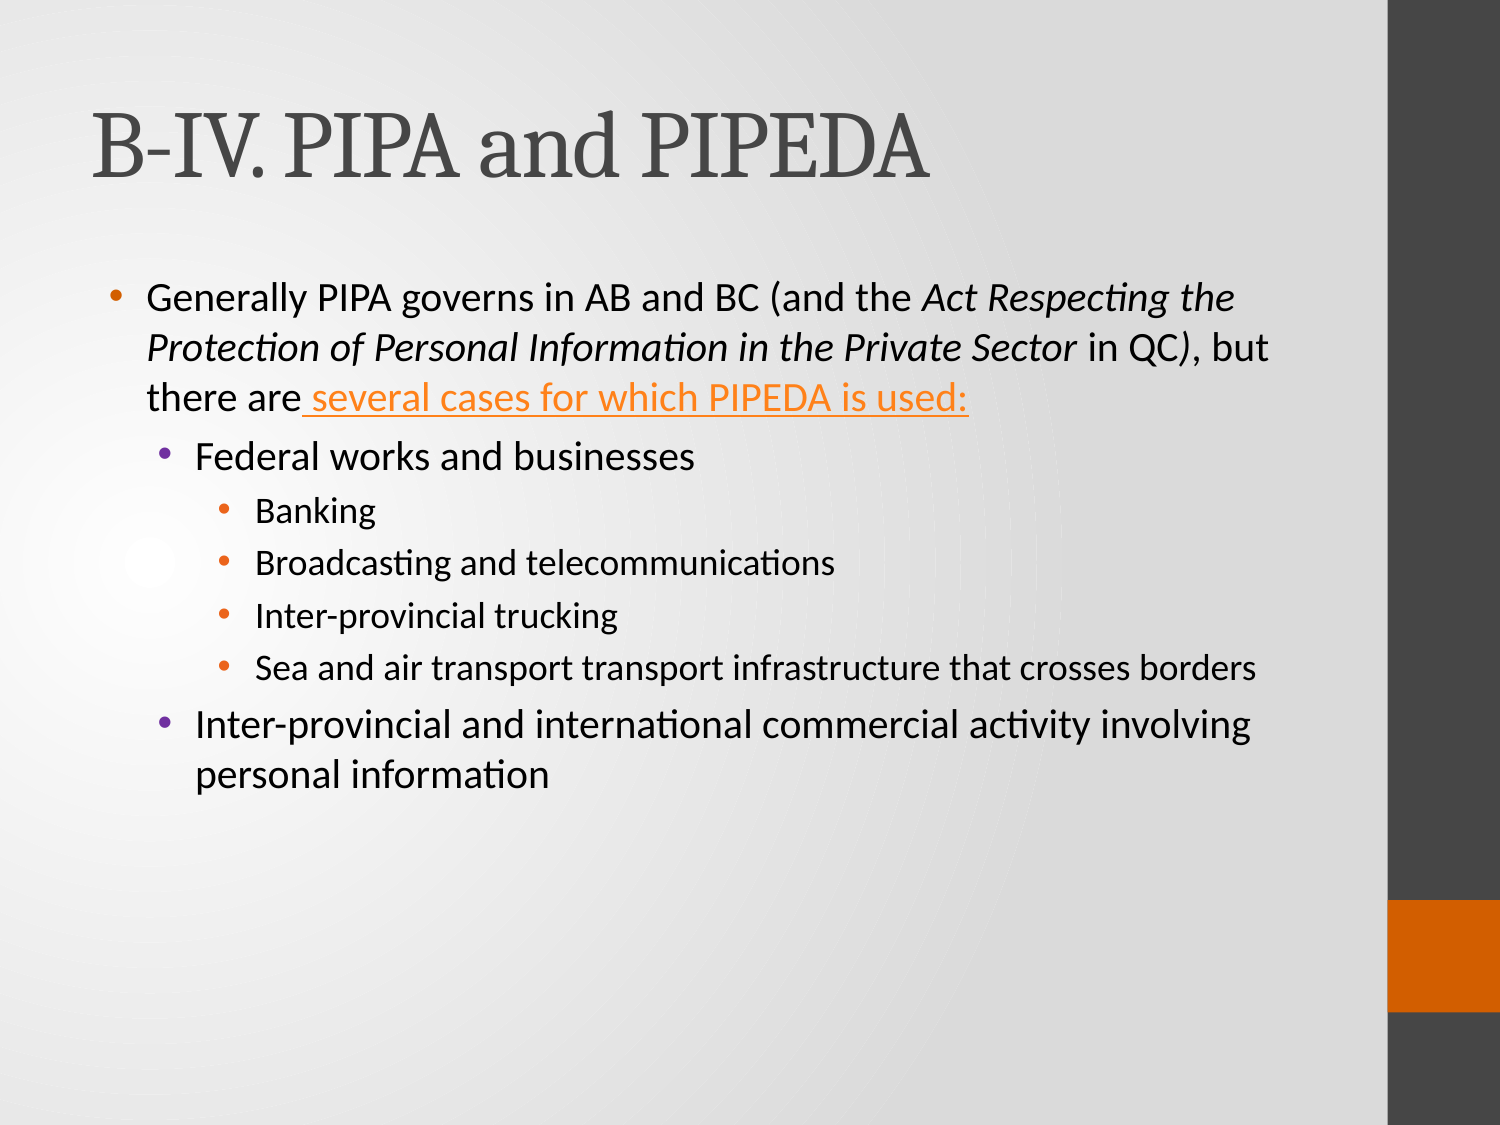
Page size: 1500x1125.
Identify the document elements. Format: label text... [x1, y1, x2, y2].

title B-IV. PIPA and PIPEDA [75, 45, 1325, 233]
list Generally PIPA governs in AB and BC (and the Act Respecting the Protection of Personal Information in the Private Sector in QC), but there are several cases for which PIPEDA is used: Federal works and businesses Banking Broadcasting and telecommunications Inter-provincial trucking Sea and air transport transport infrastructure that crosses borders Inter-provincial and international commercial activity involving personal information [75, 262, 1325, 1050]
